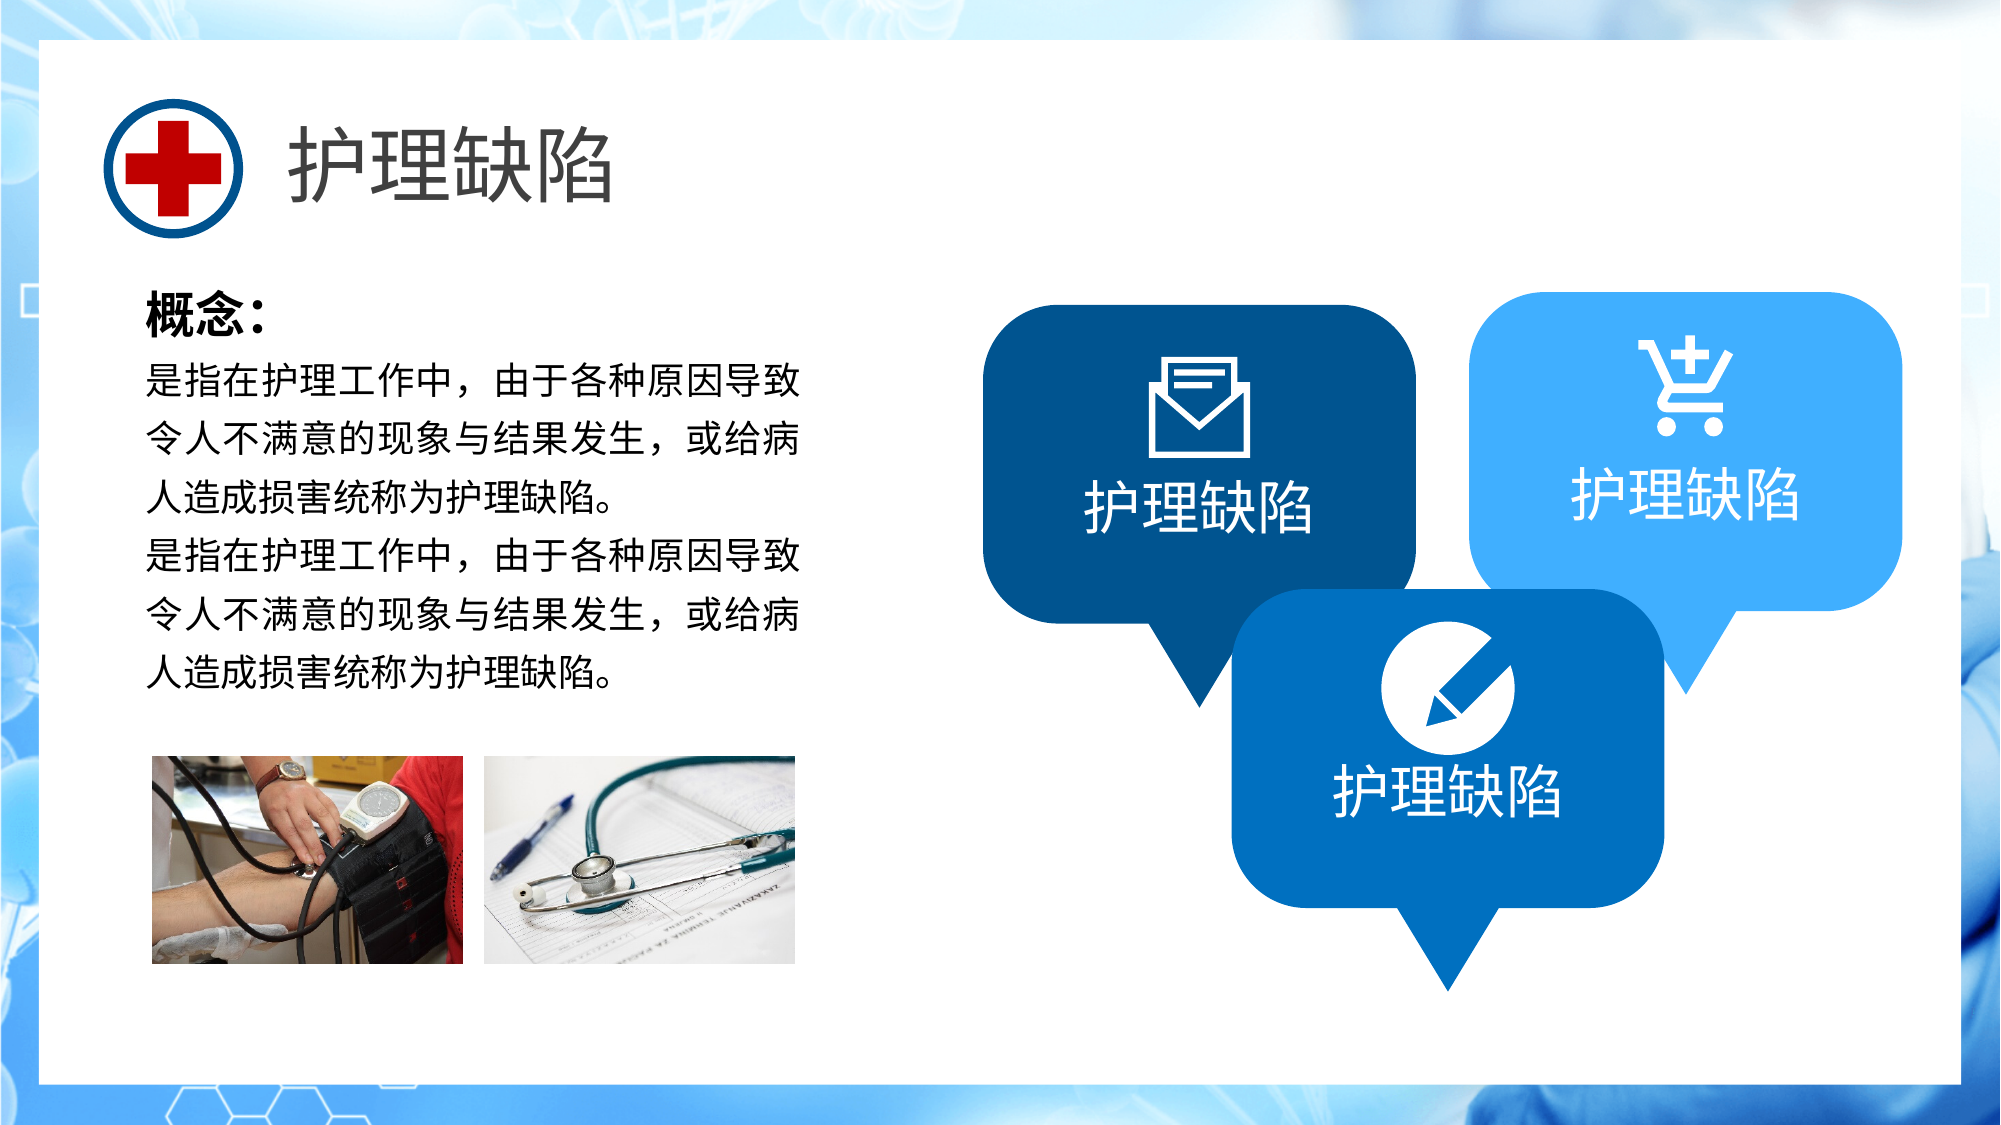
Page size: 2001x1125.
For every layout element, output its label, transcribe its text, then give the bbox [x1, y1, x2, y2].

picture [3, 0, 1998, 1125]
text_box 护理缺陷 [231, 105, 634, 220]
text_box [130, 276, 1903, 992]
